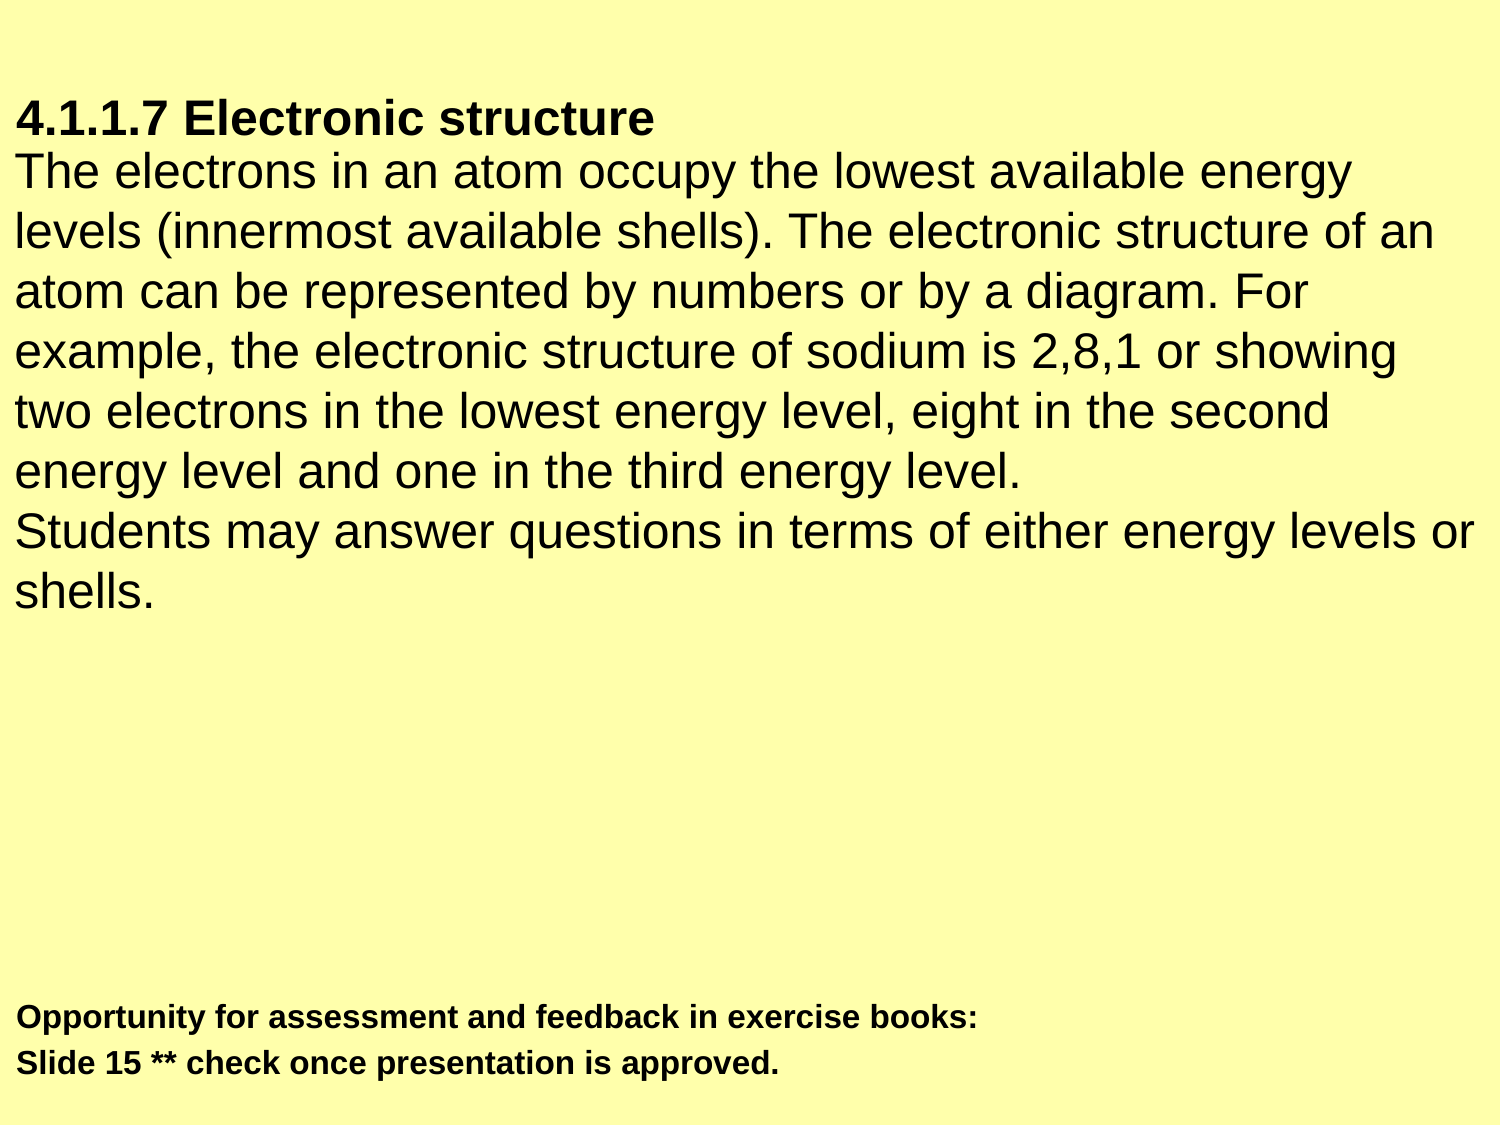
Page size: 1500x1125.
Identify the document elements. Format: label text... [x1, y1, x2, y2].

text_box The electrons in an atom occupy the lowest available energy levels (innermost available shells). The electronic structure of an atom can be represented by numbers or by a diagram. For example, the electronic structure of sodium is 2,8,1 or showing two electrons in the lowest energy level, eight in the second energy level and one in the third energy level. Students may answer questions in terms of either energy levels or shells. [0, 130, 1500, 626]
text_box 4.1.1.7 Electronic structure [1, 78, 1467, 130]
text_box Opportunity for assessment and feedback in exercise books: Slide 15 ** check once presentation is approved. [1, 987, 1352, 1125]
